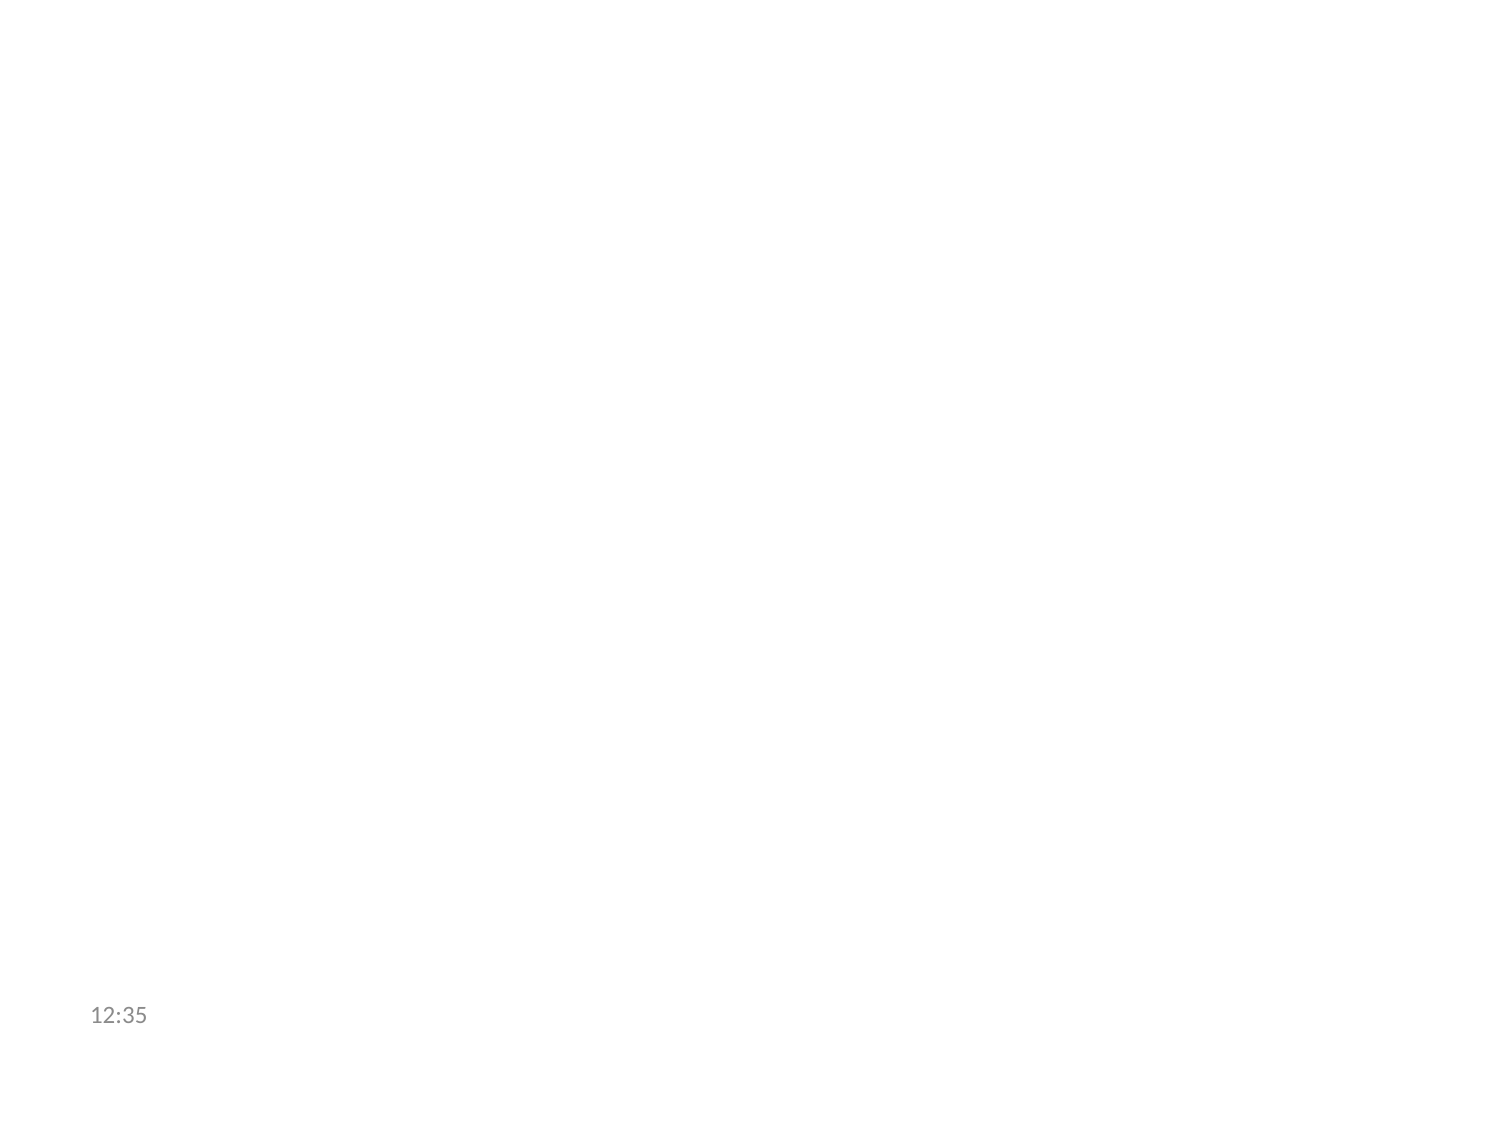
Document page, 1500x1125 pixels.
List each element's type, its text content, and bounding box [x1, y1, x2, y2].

text_box 15:35 [75, 983, 425, 1044]
